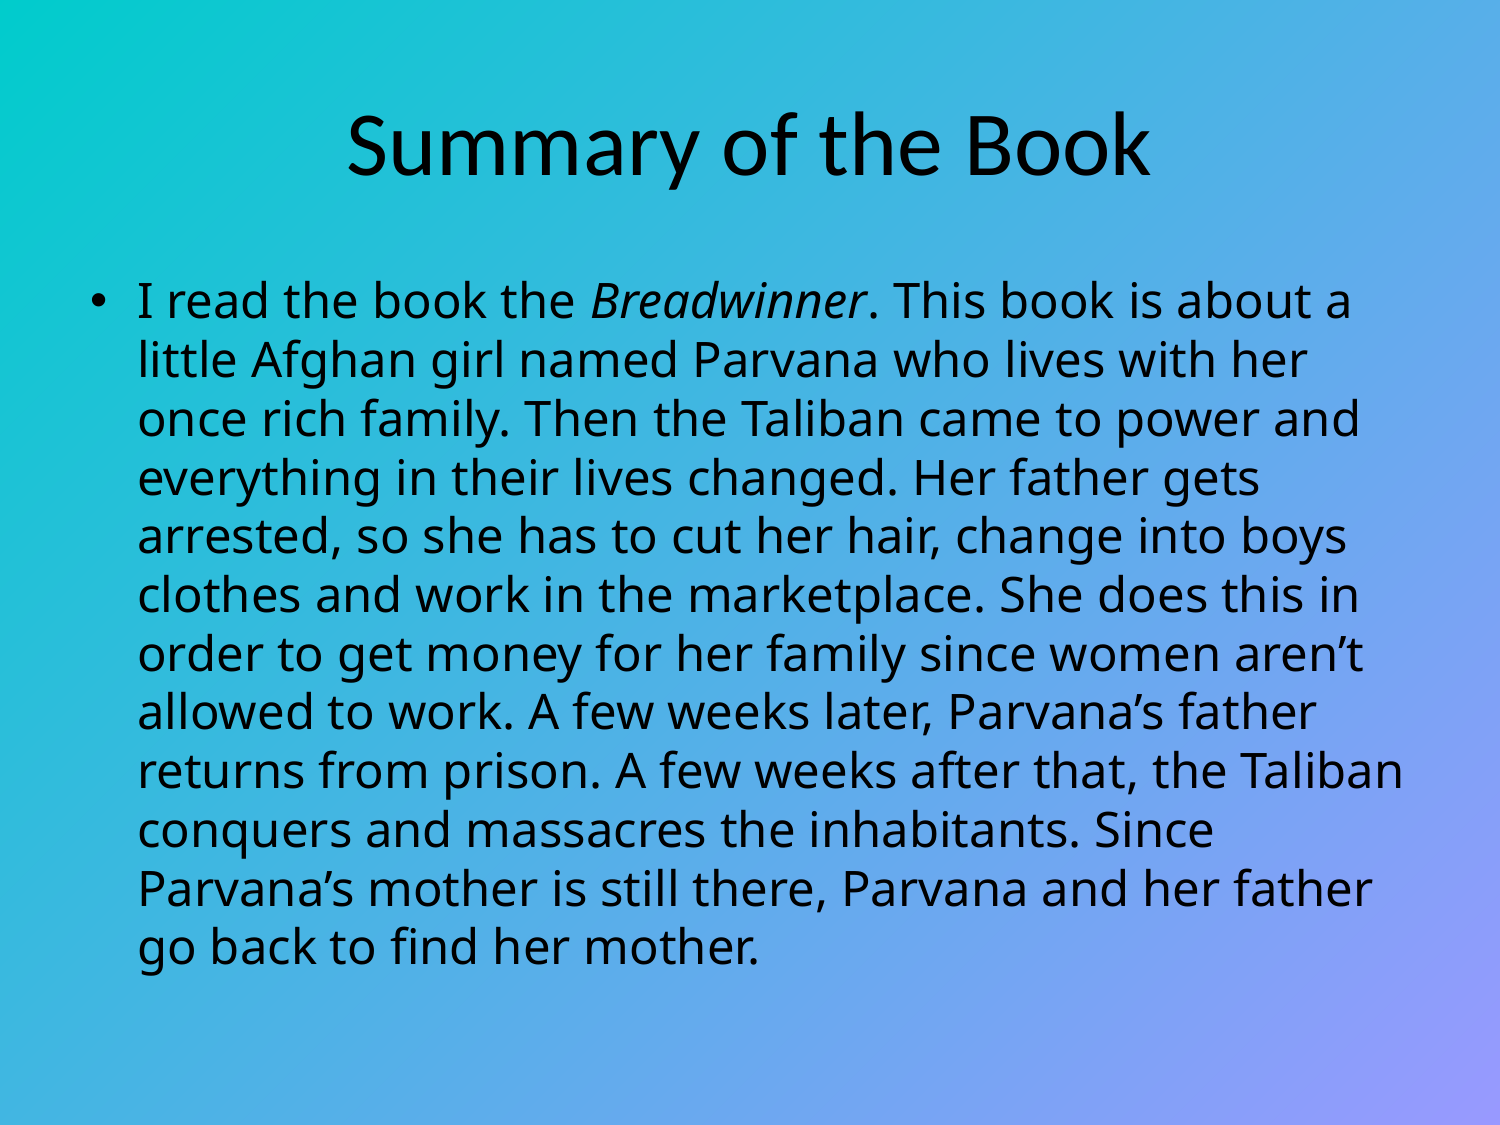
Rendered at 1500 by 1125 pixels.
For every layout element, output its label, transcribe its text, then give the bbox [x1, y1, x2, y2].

title Summary of the Book [75, 45, 1425, 233]
list I read the book the Breadwinner. This book is about a little Afghan girl named Parvana who lives with her once rich family. Then the Taliban came to power and everything in their lives changed. Her father gets arrested, so she has to cut her hair, change into boys clothes and work in the marketplace. She does this in order to get money for her family since women aren’t allowed to work. A few weeks later, Parvana’s father returns from prison. A few weeks after that, the Taliban conquers and massacres the inhabitants. Since Parvana’s mother is still there, Parvana and her father go back to find her mother. [75, 262, 1425, 1005]
